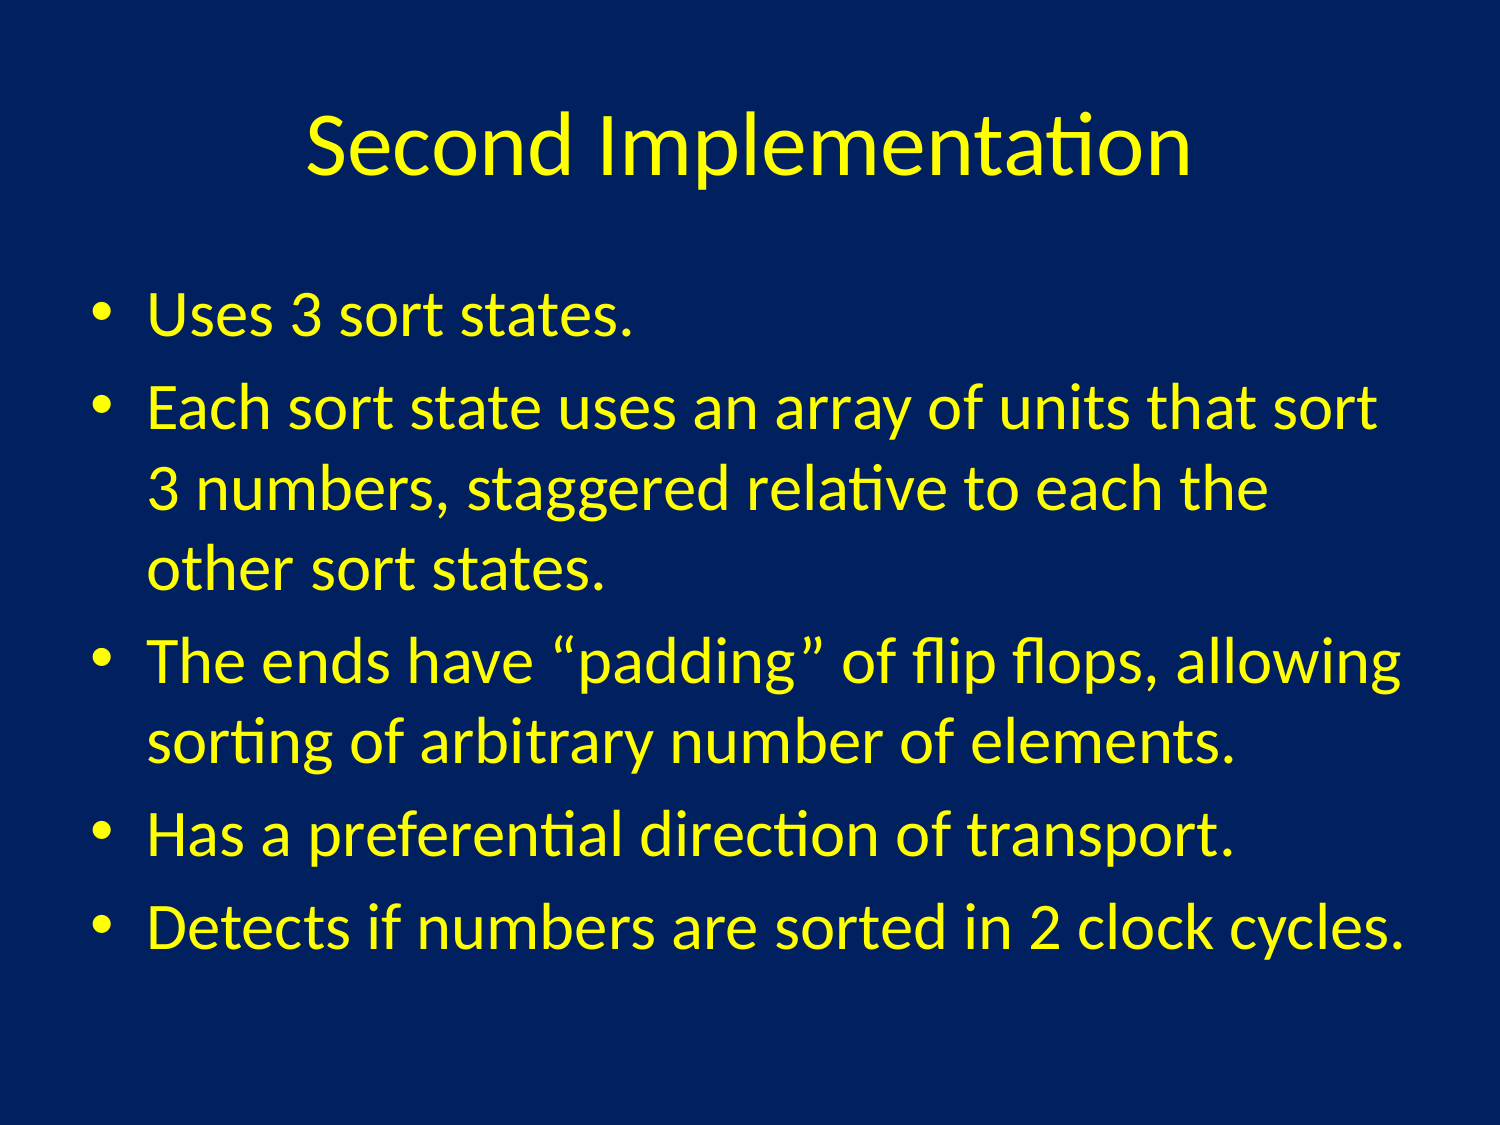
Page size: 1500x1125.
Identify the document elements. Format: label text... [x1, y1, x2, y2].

list Uses 3 sort states. Each sort state uses an array of units that sort 3 numbers, staggered relative to each the other sort states. The ends have “padding” of flip flops, allowing sorting of arbitrary number of elements. Has a preferential direction of transport. Detects if numbers are sorted in 2 clock cycles. [75, 262, 1425, 1005]
title Second Implementation [75, 45, 1425, 233]
